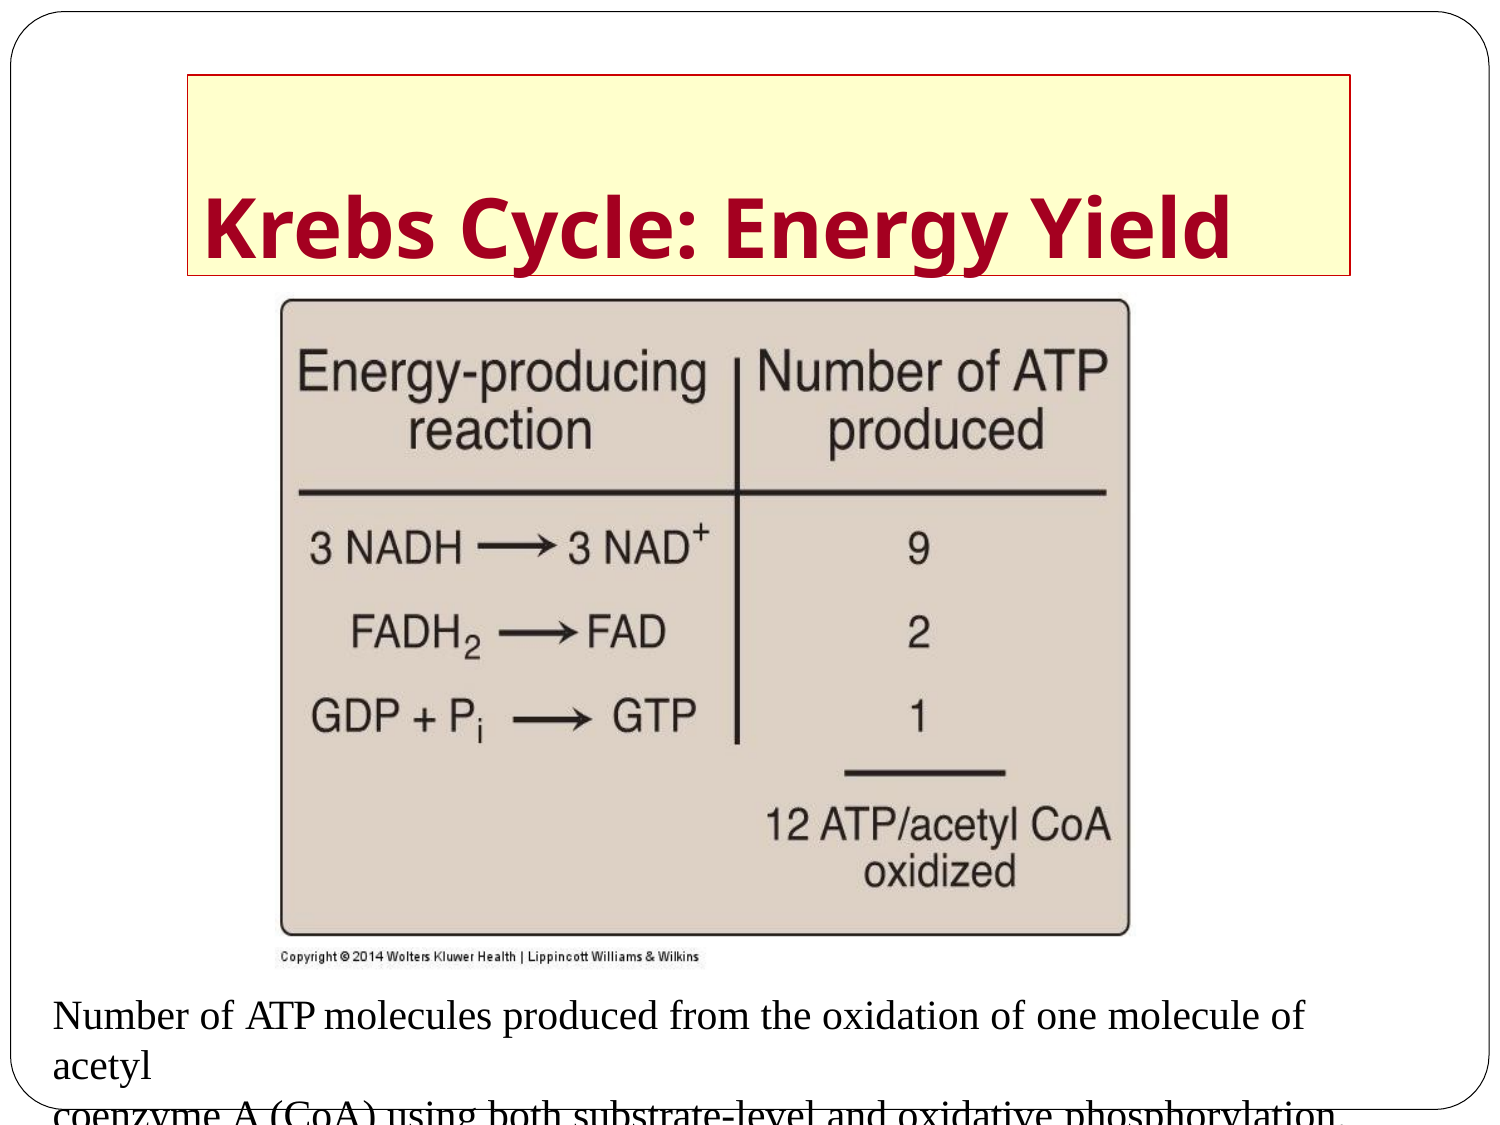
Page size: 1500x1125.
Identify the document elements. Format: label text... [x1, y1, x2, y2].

title Krebs Cycle: Energy Yield [187, 75, 1350, 276]
text_box [274, 292, 1137, 971]
text_box Number of ATP molecules produced from the oxidation of one molecule of acetyl coenzyme A (CoA) using both substrate-level and oxidative phosphorylation. [50, 987, 1414, 1125]
